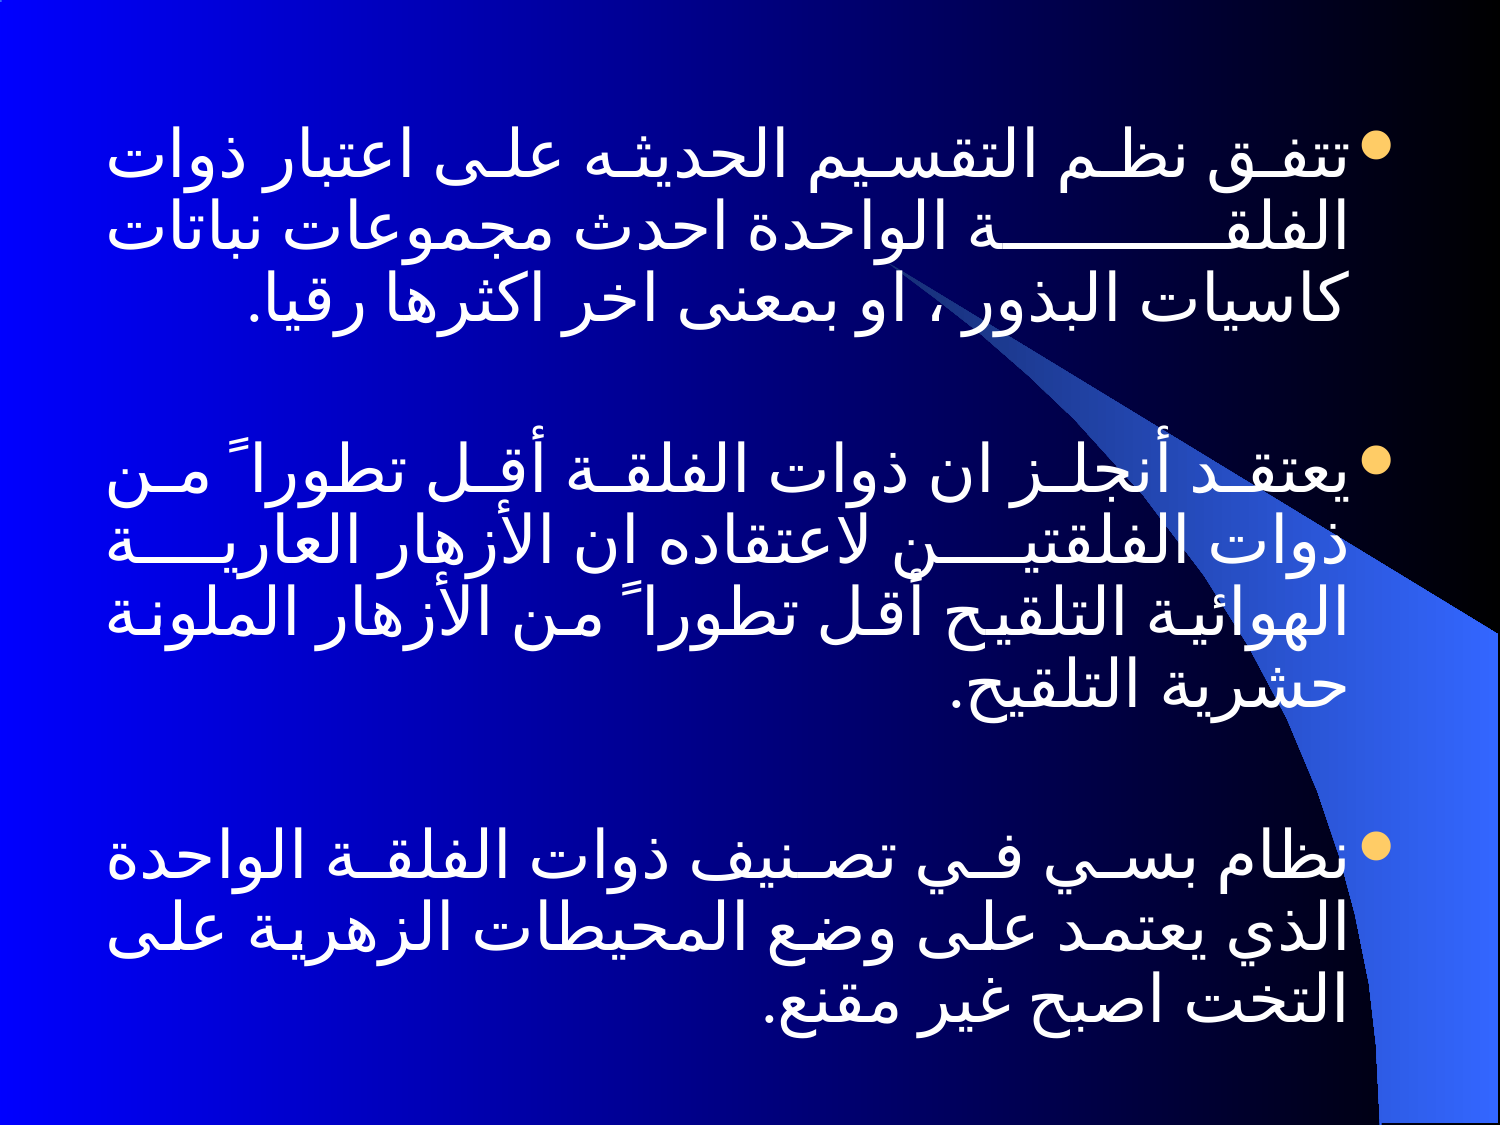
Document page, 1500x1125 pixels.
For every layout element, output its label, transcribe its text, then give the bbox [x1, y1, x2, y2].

list تتفق نظم التقسيم الحديثه على اعتبار ذوات الفلقة الواحدة احدث مجموعات نباتات كاسيات البذور ، او بمعنى اخر اكثرها رقيا. يعتقد أنجلز ان ذوات الفلقة أقل تطورا ً من ذوات الفلقتين لاعتقاده ان الأزهار العارية الهوائية التلقيح أقل تطورا ً من الأزهار الملونة حشرية التلقيح. نظام بسي في تصنيف ذوات الفلقة الواحدة الذي يعتمد على وضع المحيطات الزهرية على التخت اصبح غير مقنع. [74, 112, 1438, 1026]
